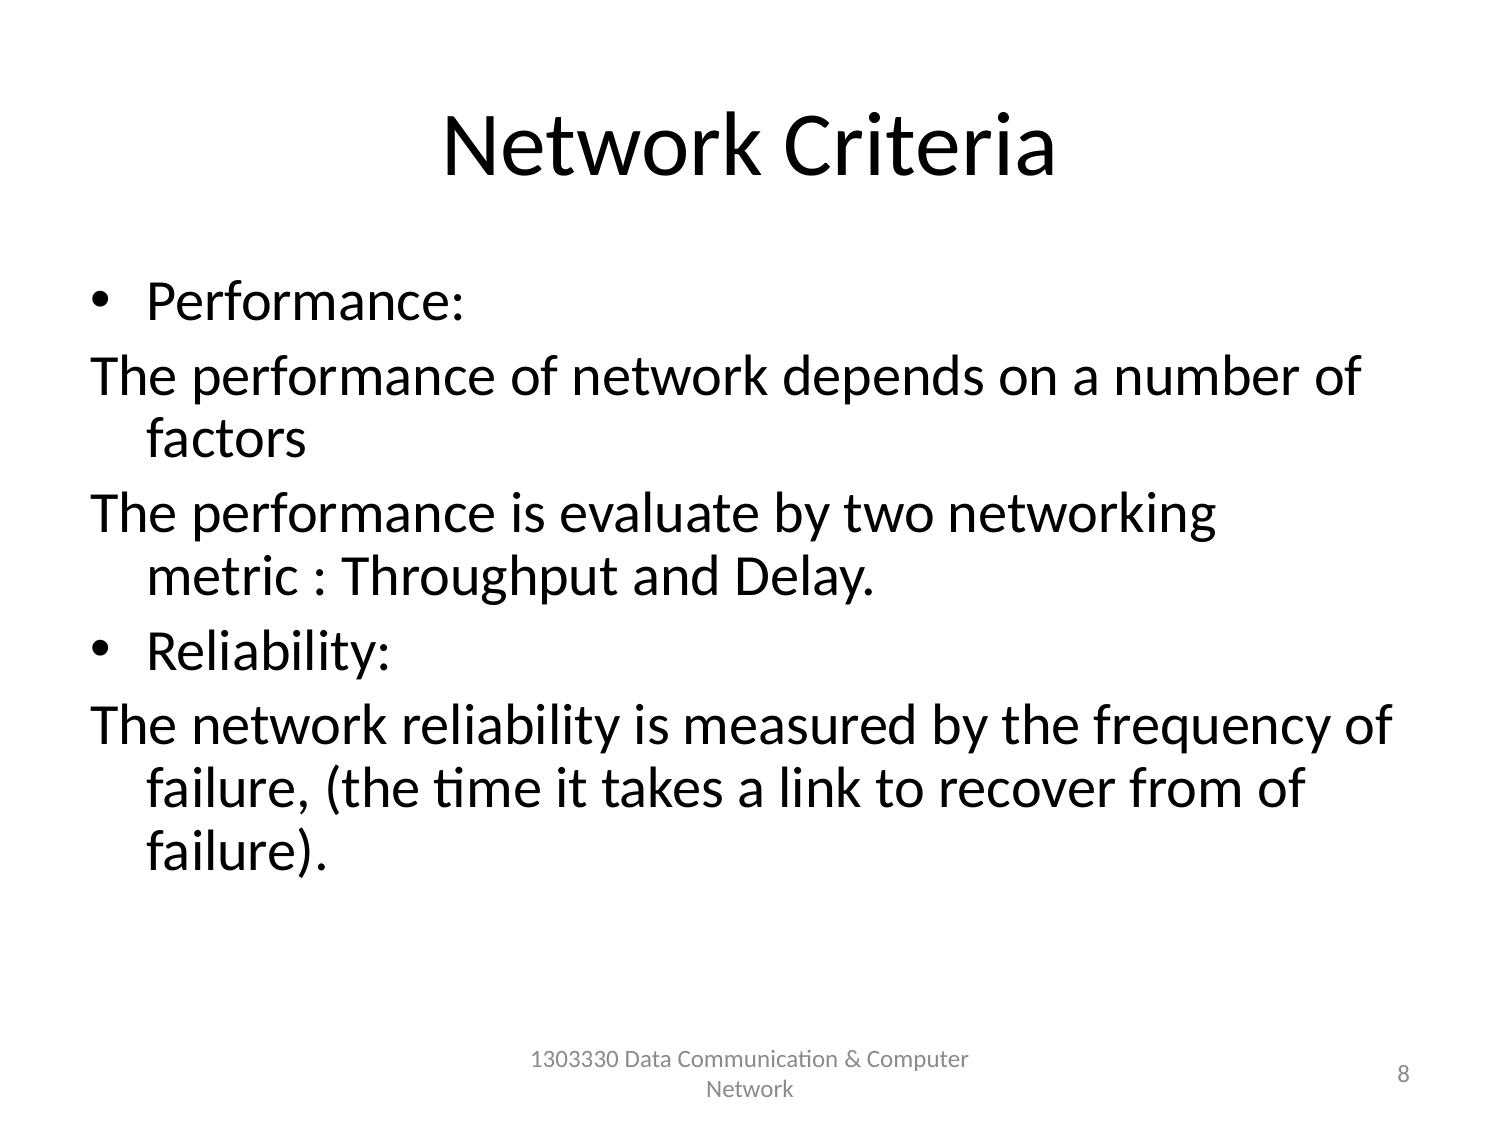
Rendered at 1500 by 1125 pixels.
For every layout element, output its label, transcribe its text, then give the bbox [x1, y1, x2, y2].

slide_number 8 [1074, 1042, 1425, 1103]
title Network Criteria [75, 45, 1425, 233]
footer 1303330 Data Communication & Computer Network [512, 1042, 988, 1103]
list Performance: The performance of network depends on a number of factors The performance is evaluate by two networking metric : Throughput and Delay. Reliability: The network reliability is measured by the frequency of failure, (the time it takes a link to recover from of failure). [75, 262, 1425, 1005]
